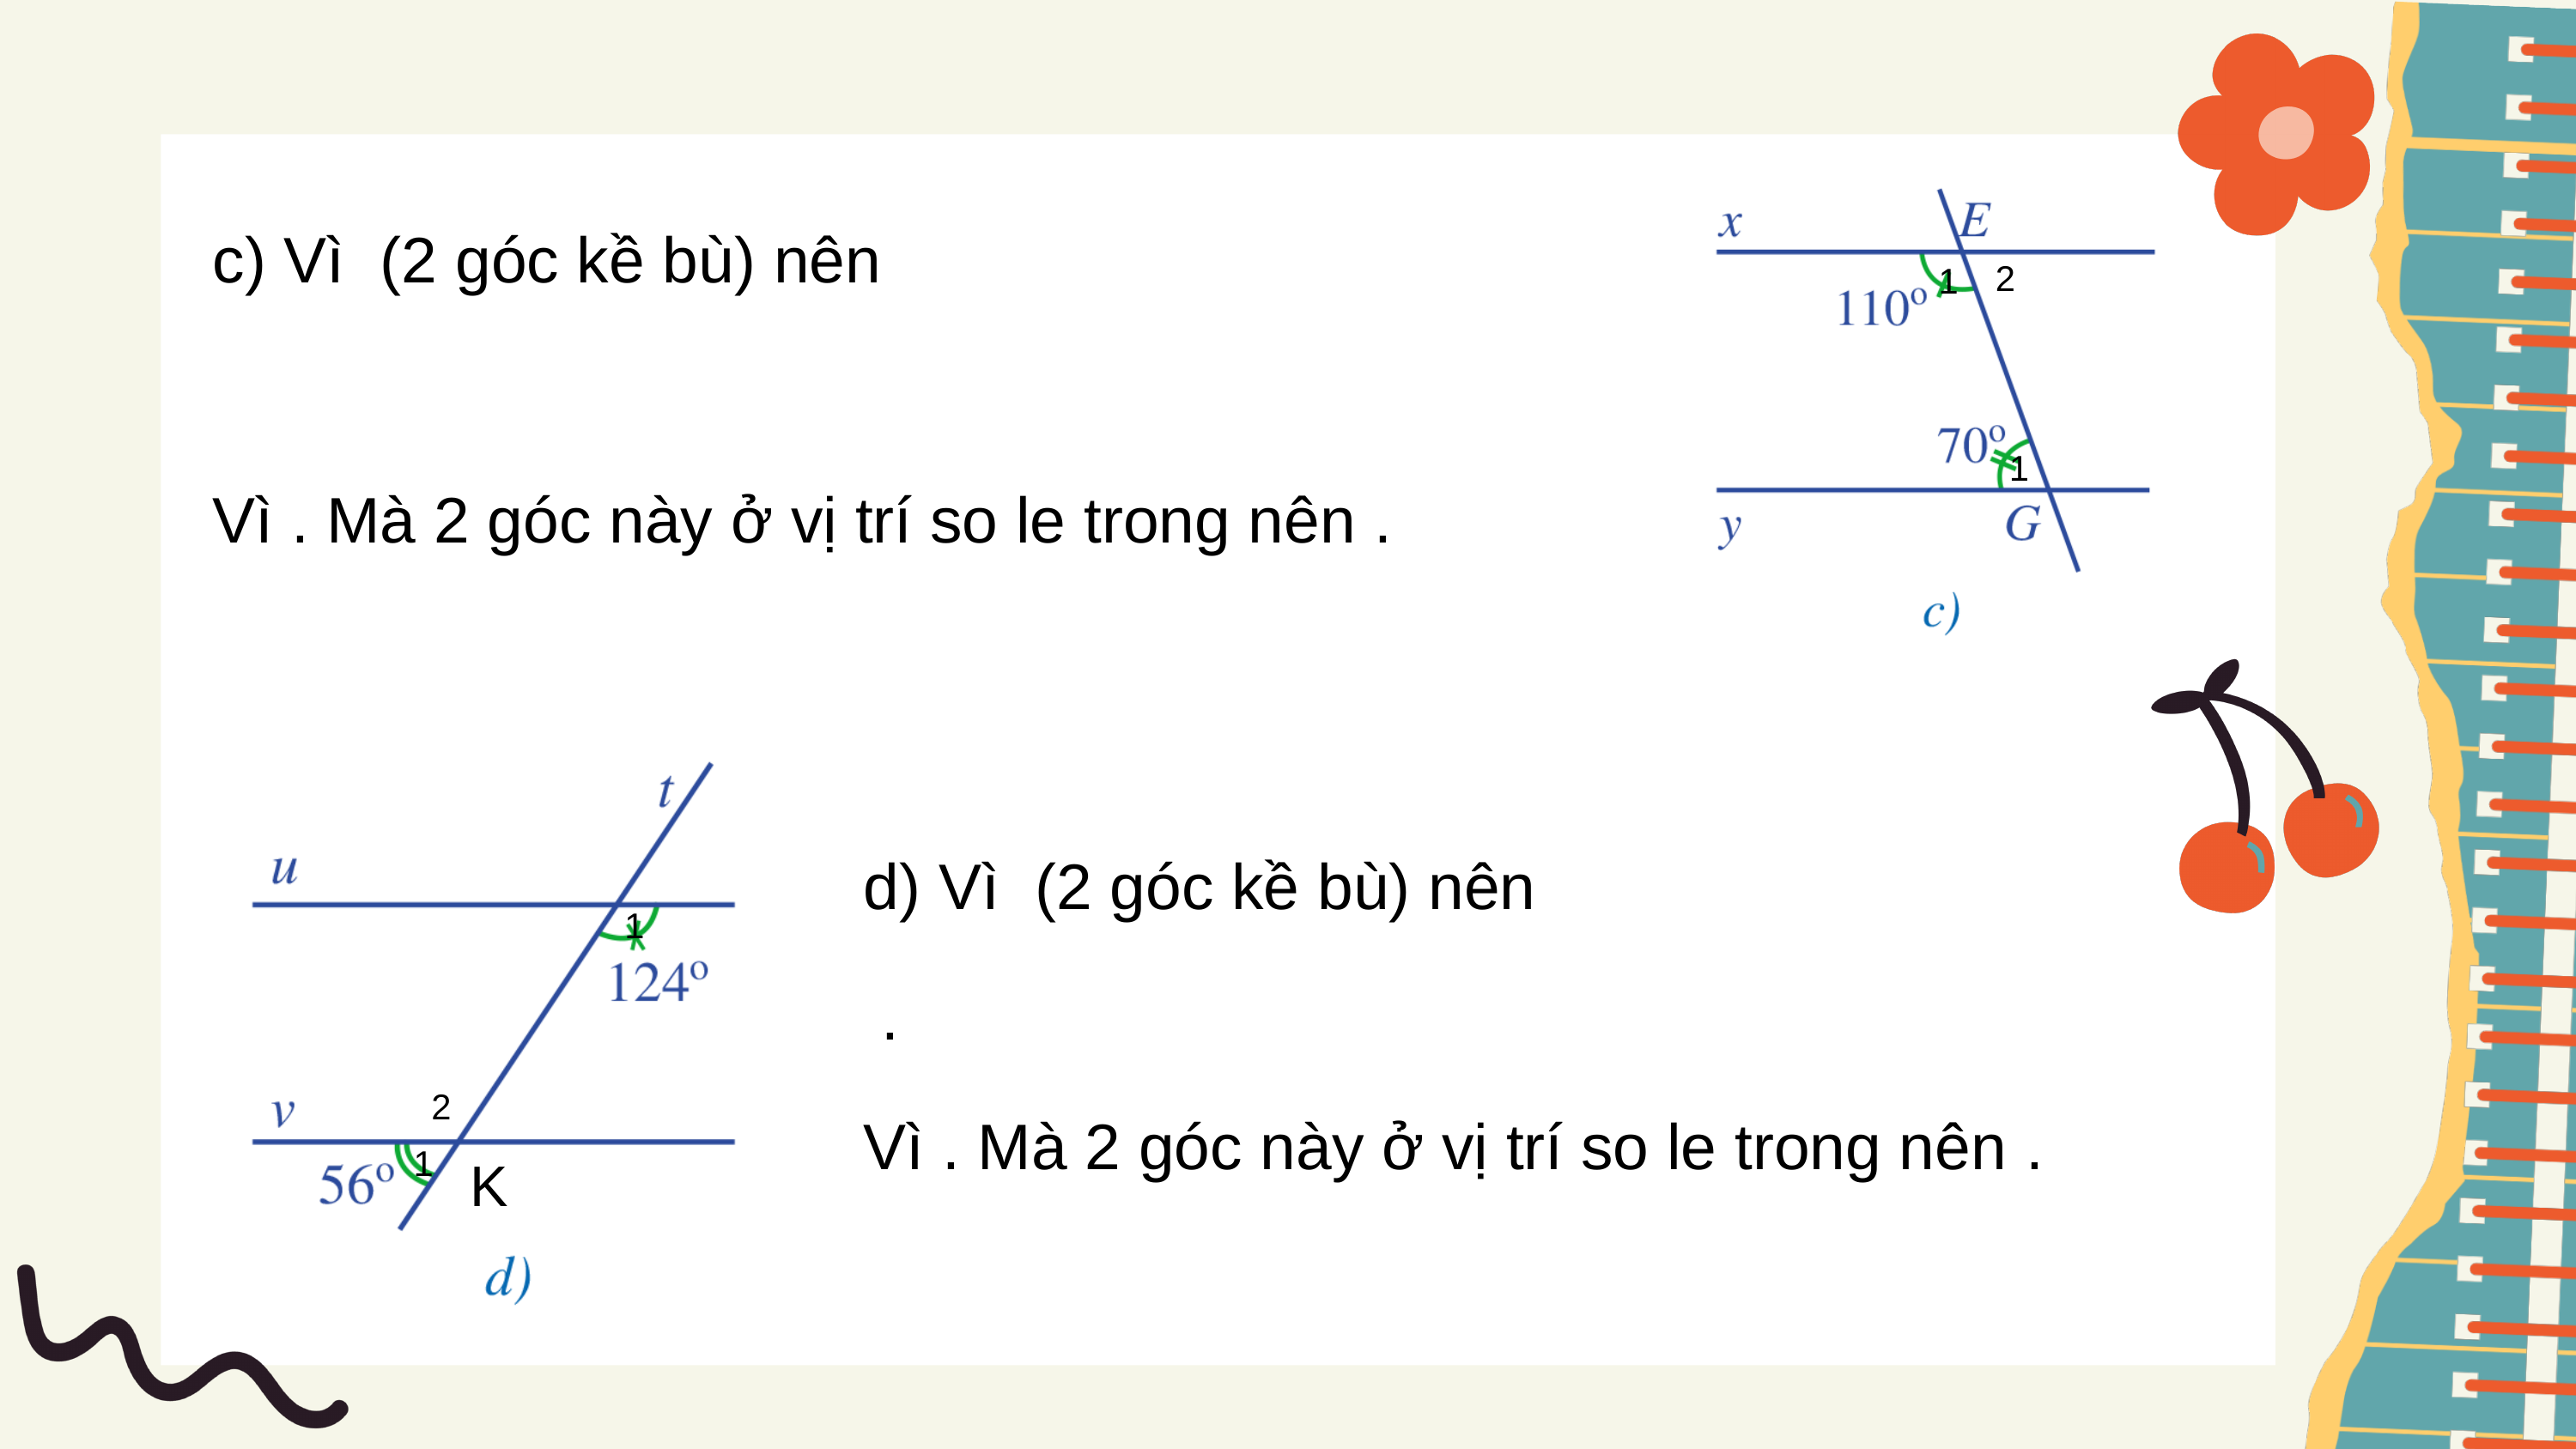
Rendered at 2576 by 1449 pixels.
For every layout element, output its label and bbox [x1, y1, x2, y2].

text_box [1679, 149, 2173, 659]
text_box [235, 731, 771, 1328]
picture [2151, 1, 2576, 1449]
text_box [161, 134, 2275, 1366]
picture [1, 1183, 358, 1449]
